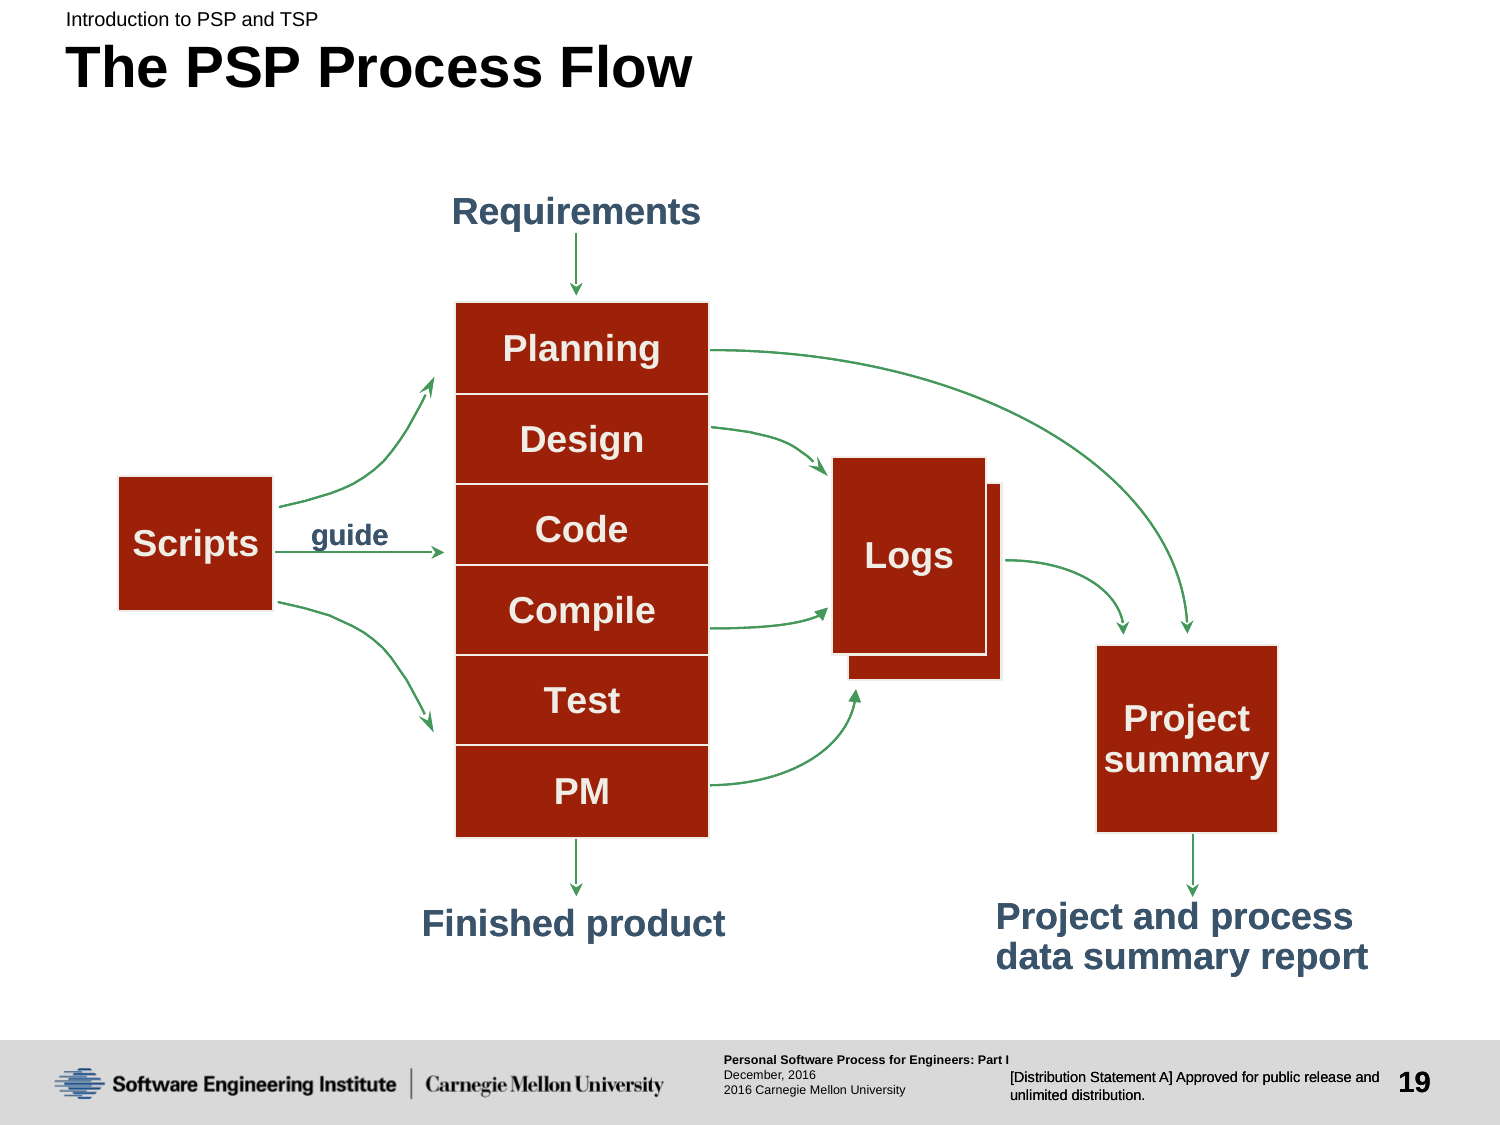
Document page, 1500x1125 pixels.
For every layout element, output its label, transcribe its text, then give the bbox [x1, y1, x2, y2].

picture [116, 184, 1386, 988]
list Introduction to PSP and TSP [65, 6, 738, 31]
title The PSP Process Flow [65, 37, 1313, 148]
picture [46, 1061, 673, 1104]
